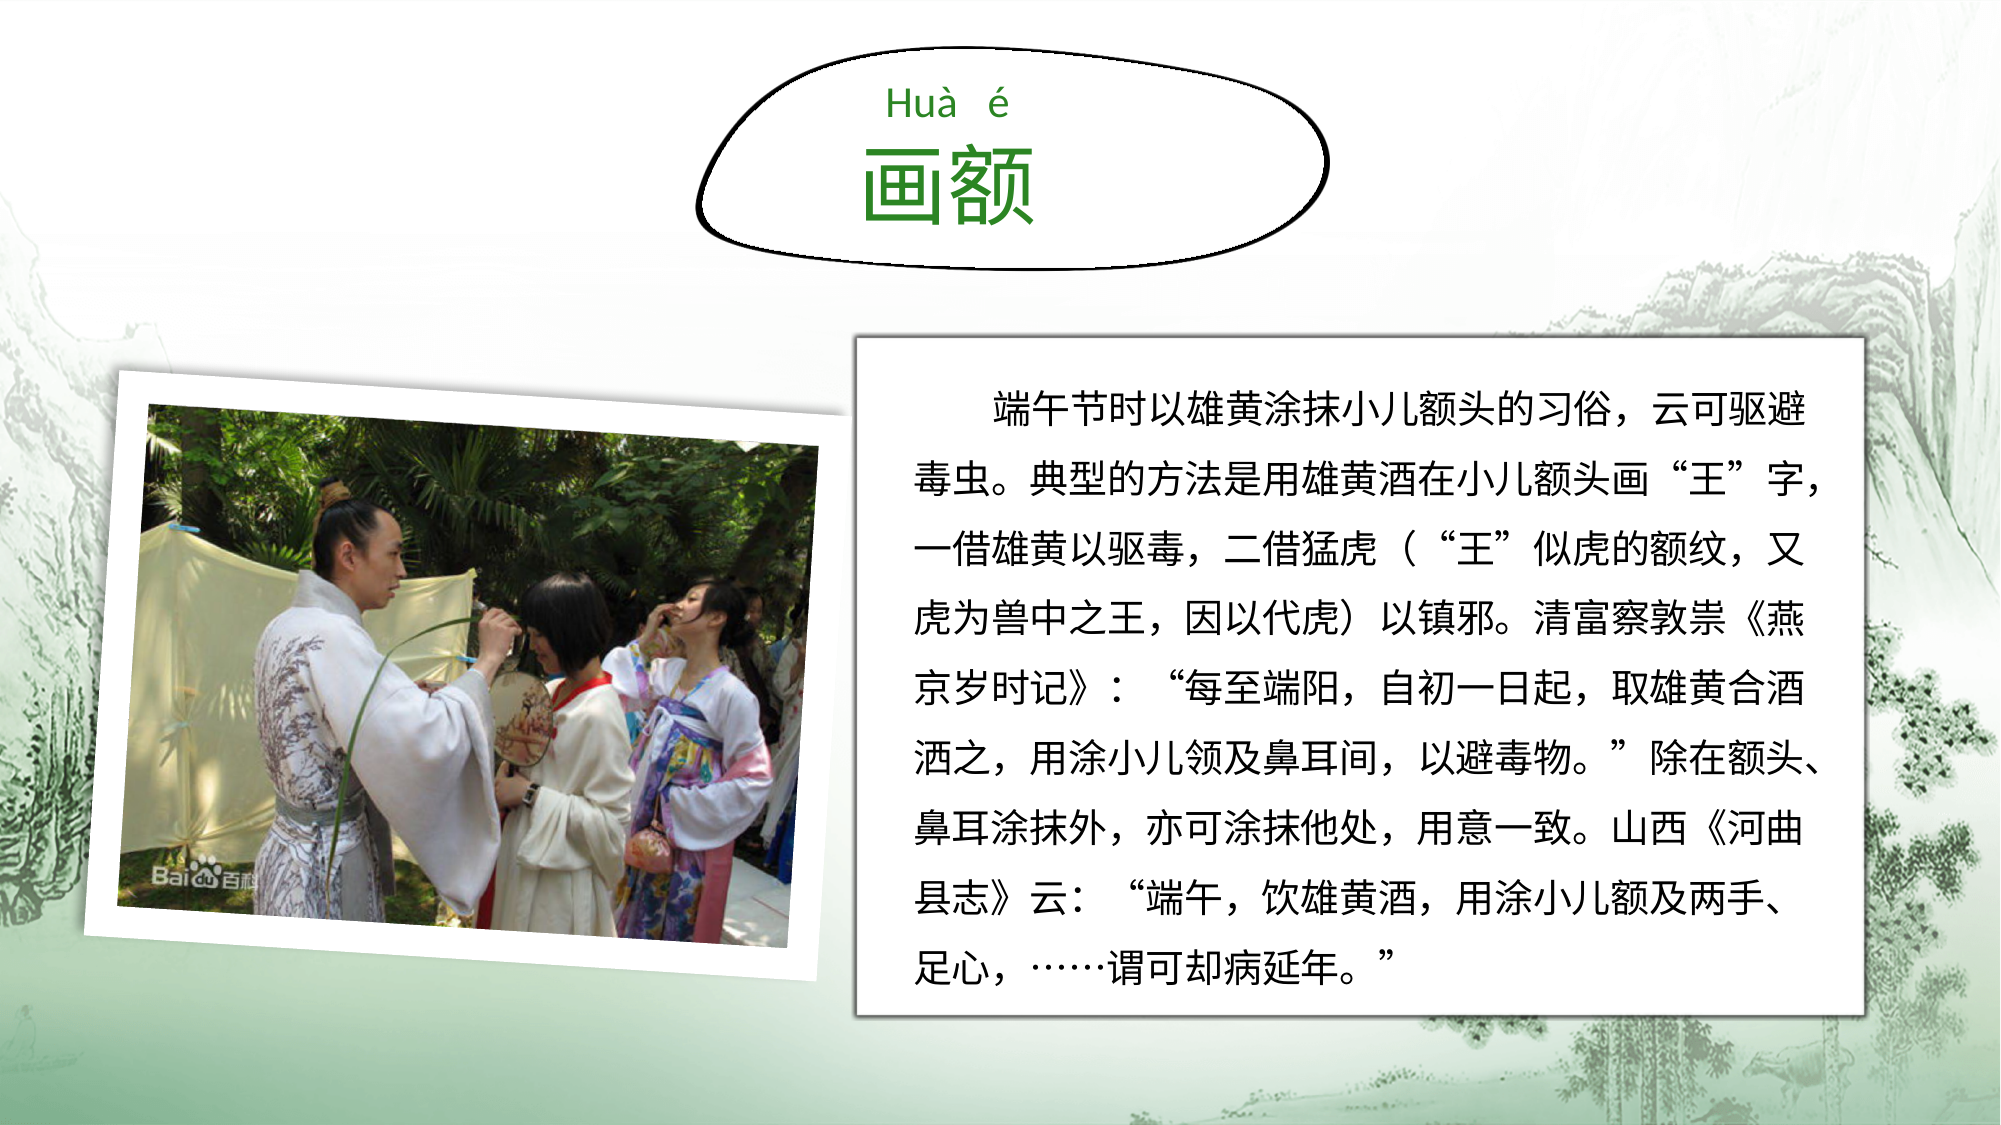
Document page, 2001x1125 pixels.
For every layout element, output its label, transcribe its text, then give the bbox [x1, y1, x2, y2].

text_box 端午节时以雄黄涂抹小儿额头的习俗，云可驱避毒虫。典型的方法是用雄黄酒在小儿额头画“王”字，一借雄黄以驱毒，二借猛虎（“王”似虎的额纹，又虎为兽中之王，因以代虎）以镇邪。清富察敦祟《燕京岁时记》：“每至端阳，自初一日起，取雄黄合酒洒之，用涂小儿领及鼻耳间，以避毒物。”除在额头、鼻耳涂抹外，亦可涂抹他处，用意一致。山西《河曲县志》云：“端午，饮雄黄酒，用涂小儿额及两手、足心，……谓可却病延年。” [898, 353, 1841, 999]
text_box [861, 342, 1860, 1009]
picture [0, 0, 2001, 1125]
